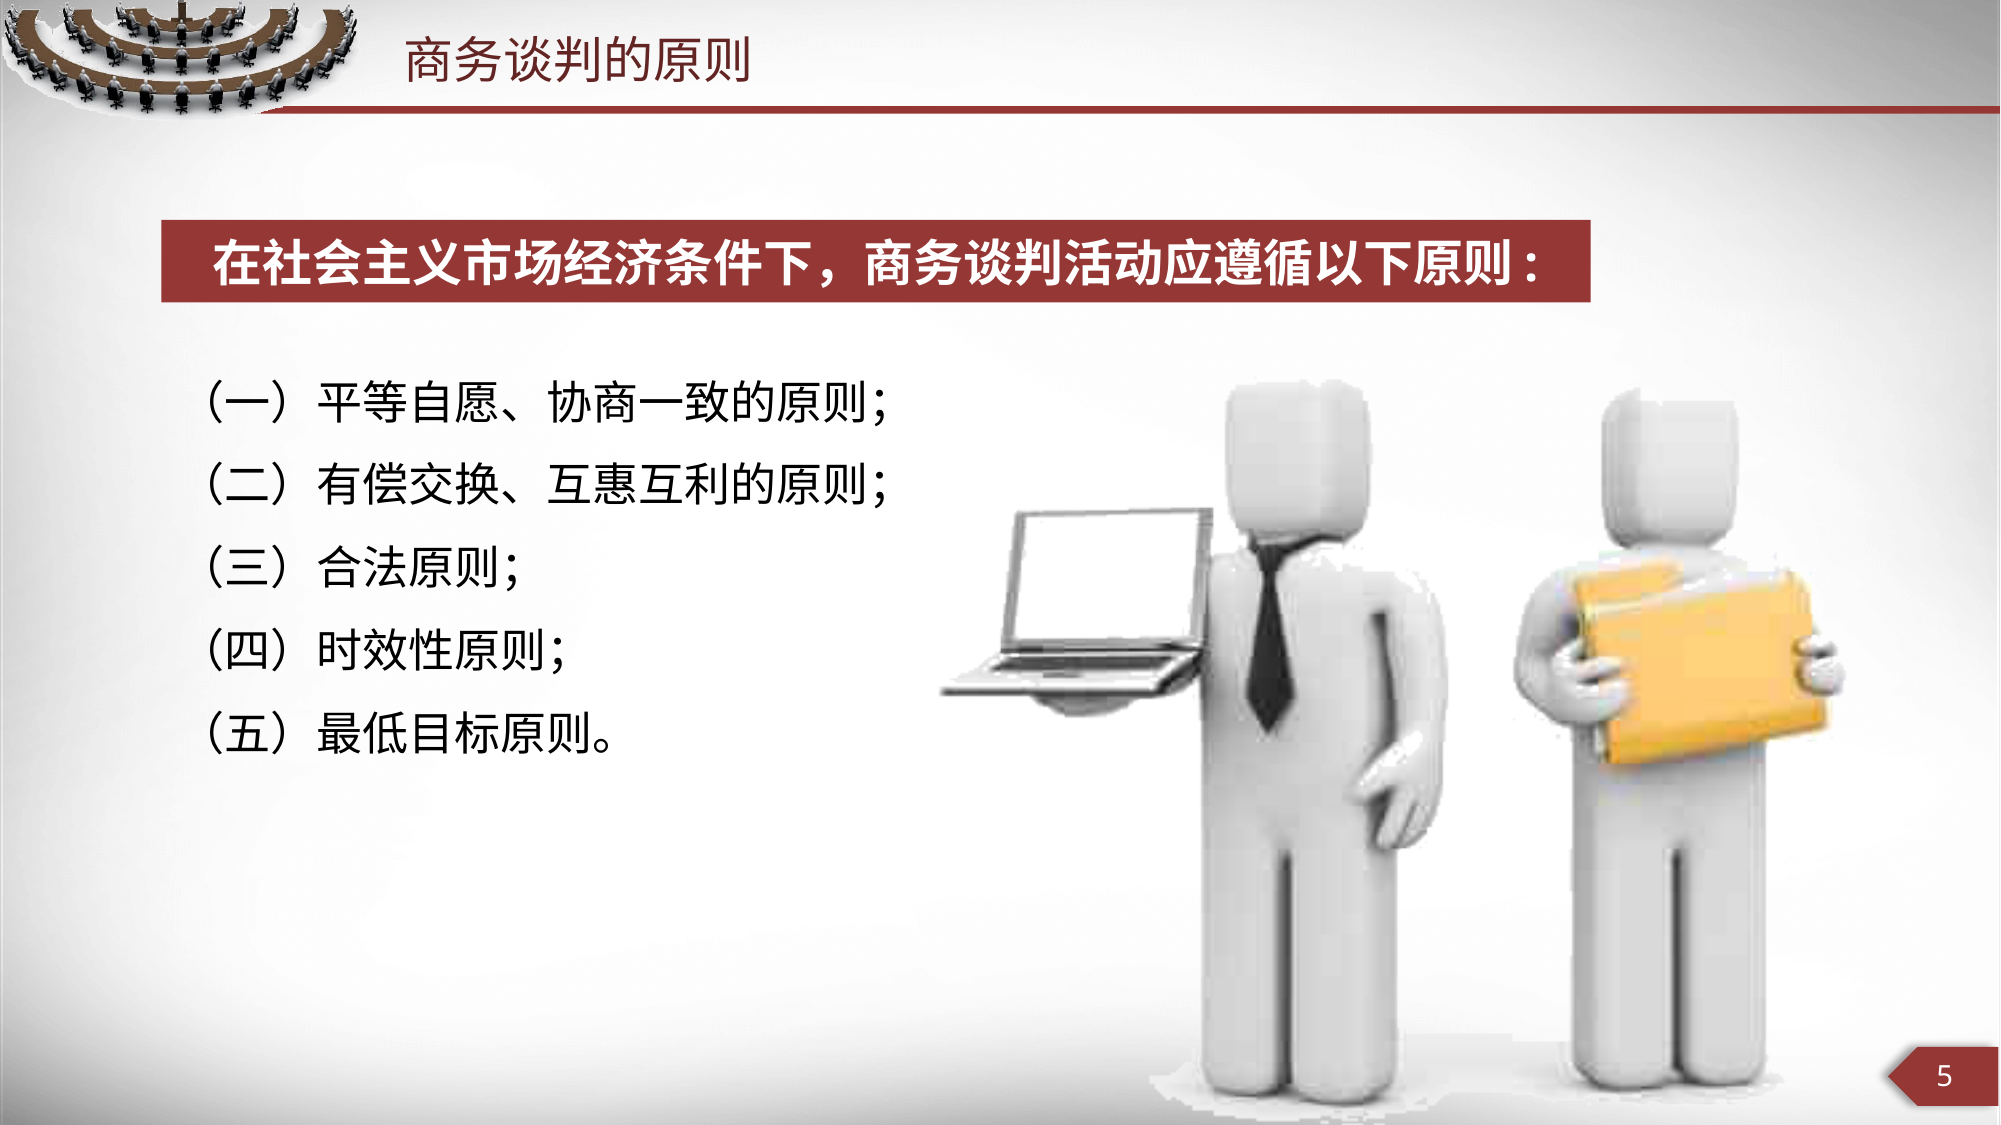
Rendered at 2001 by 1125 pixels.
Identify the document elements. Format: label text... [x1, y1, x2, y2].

text_box （一）平等自愿、协商一致的原则； （二）有偿交换、互惠互利的原则； （三）合法原则； （四）时效性原则； （五）最低目标原则。 [163, 338, 914, 894]
text_box 在社会主义市场经济条件下，商务谈判活动应遵循以下原则: [161, 219, 1591, 303]
slide_number 5 [1923, 1046, 2000, 1107]
list 商务谈判的原则 [388, 11, 1074, 107]
picture [0, 0, 2001, 1125]
